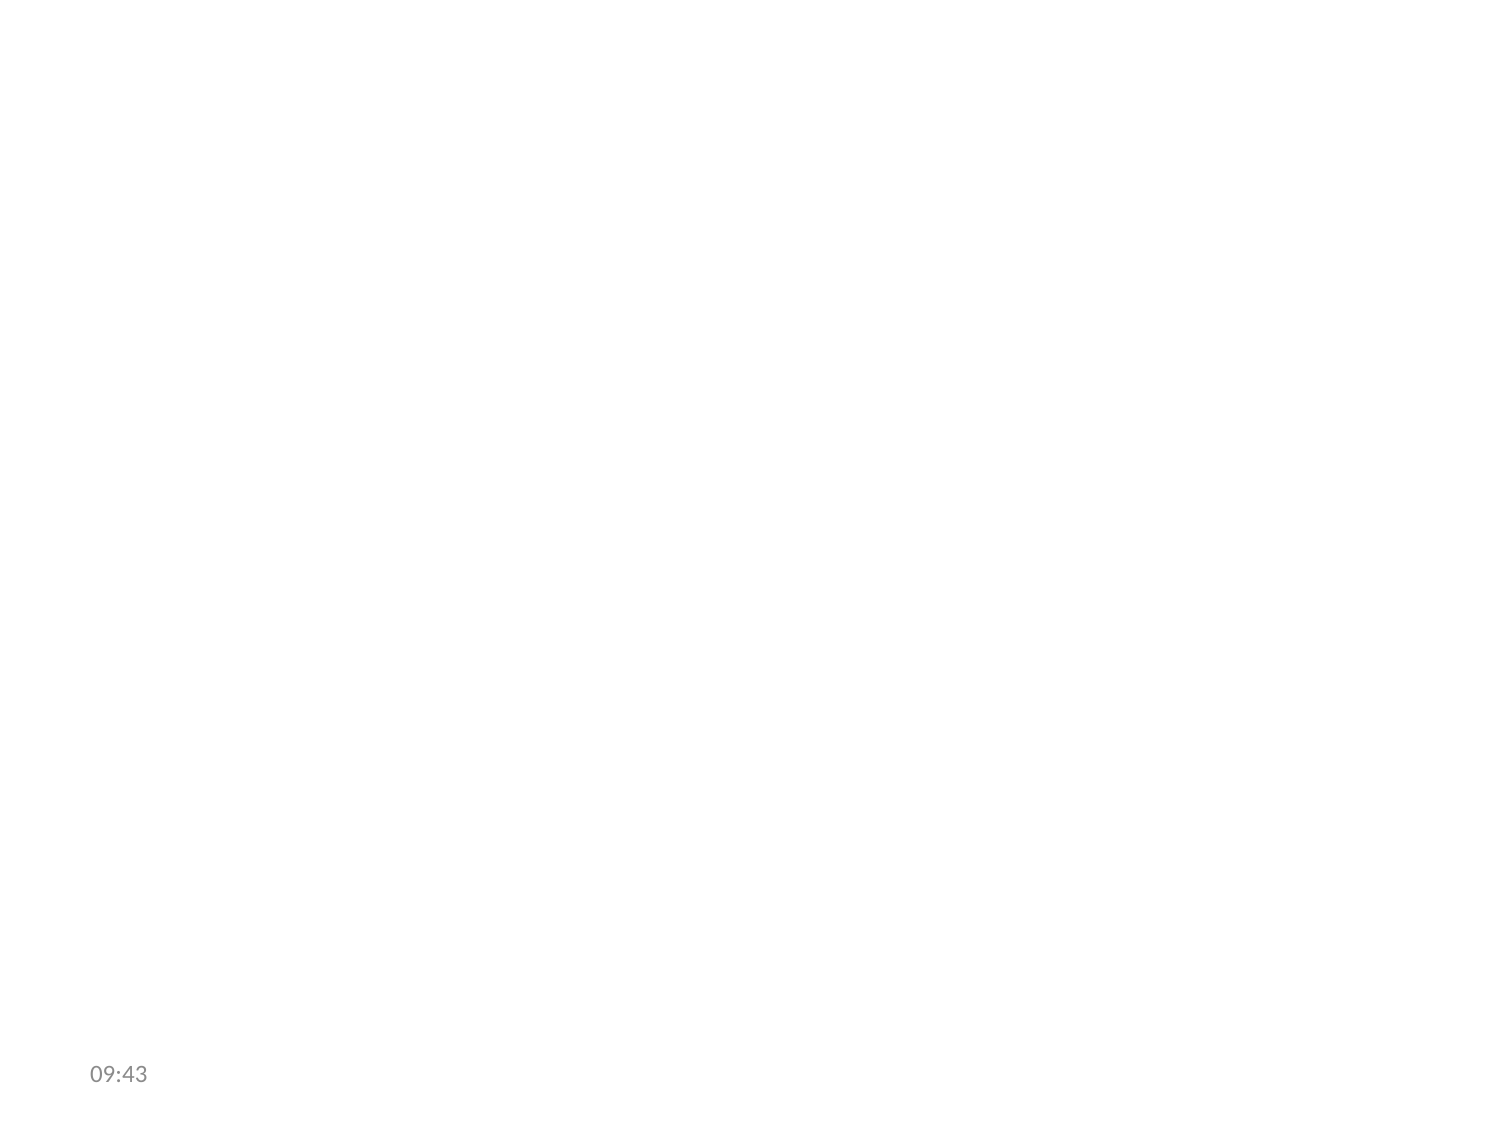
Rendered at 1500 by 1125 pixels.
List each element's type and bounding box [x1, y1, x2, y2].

slide_number [75, 1042, 425, 1103]
